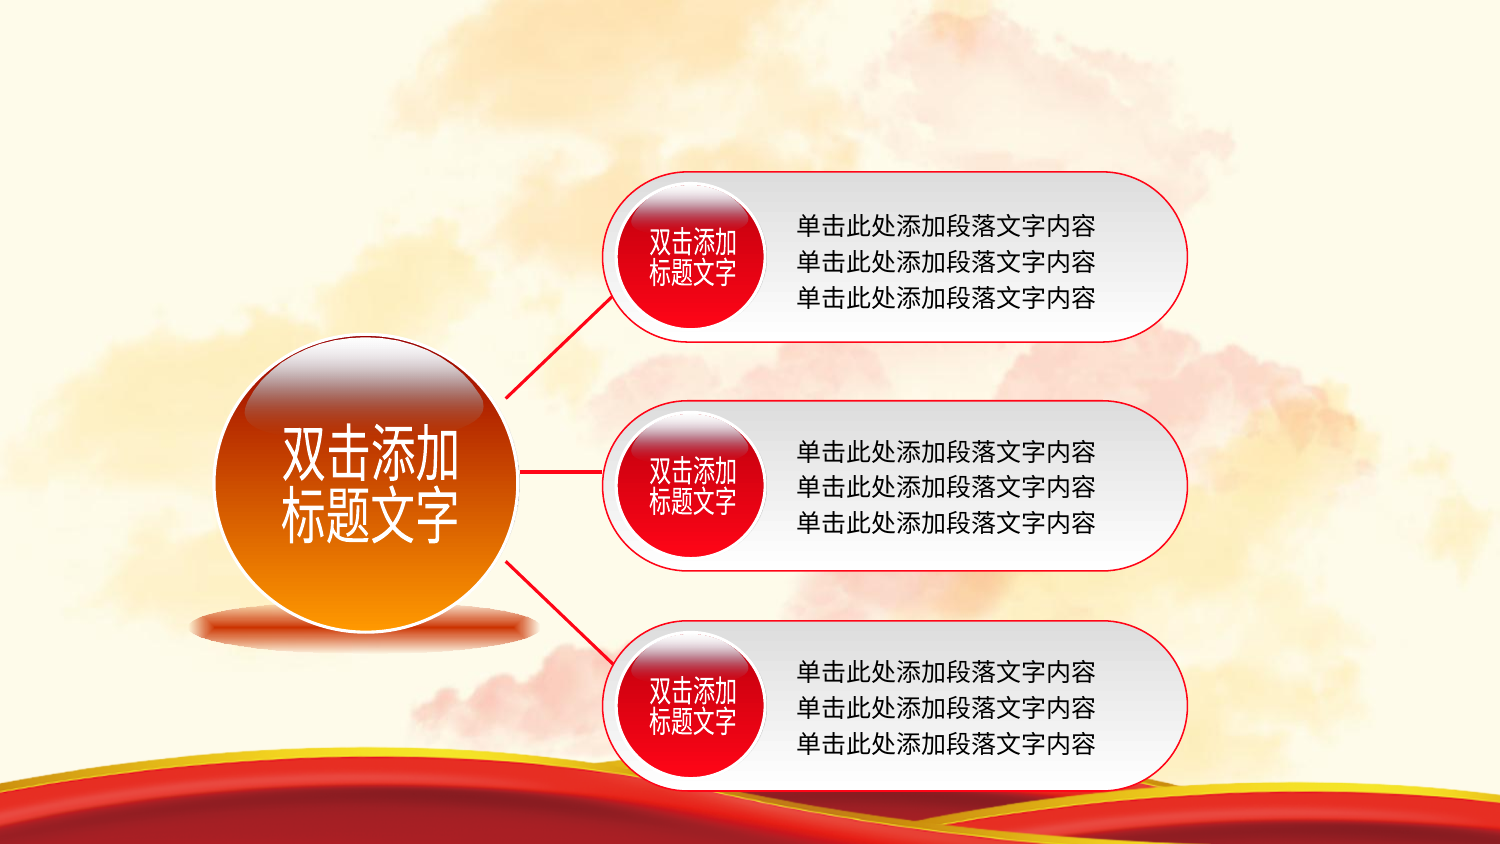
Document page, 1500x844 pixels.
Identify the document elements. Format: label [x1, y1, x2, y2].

text_box [187, 334, 541, 654]
picture [0, 0, 1500, 844]
text_box [602, 171, 1188, 343]
text_box [602, 400, 1188, 571]
text_box [602, 620, 1188, 791]
